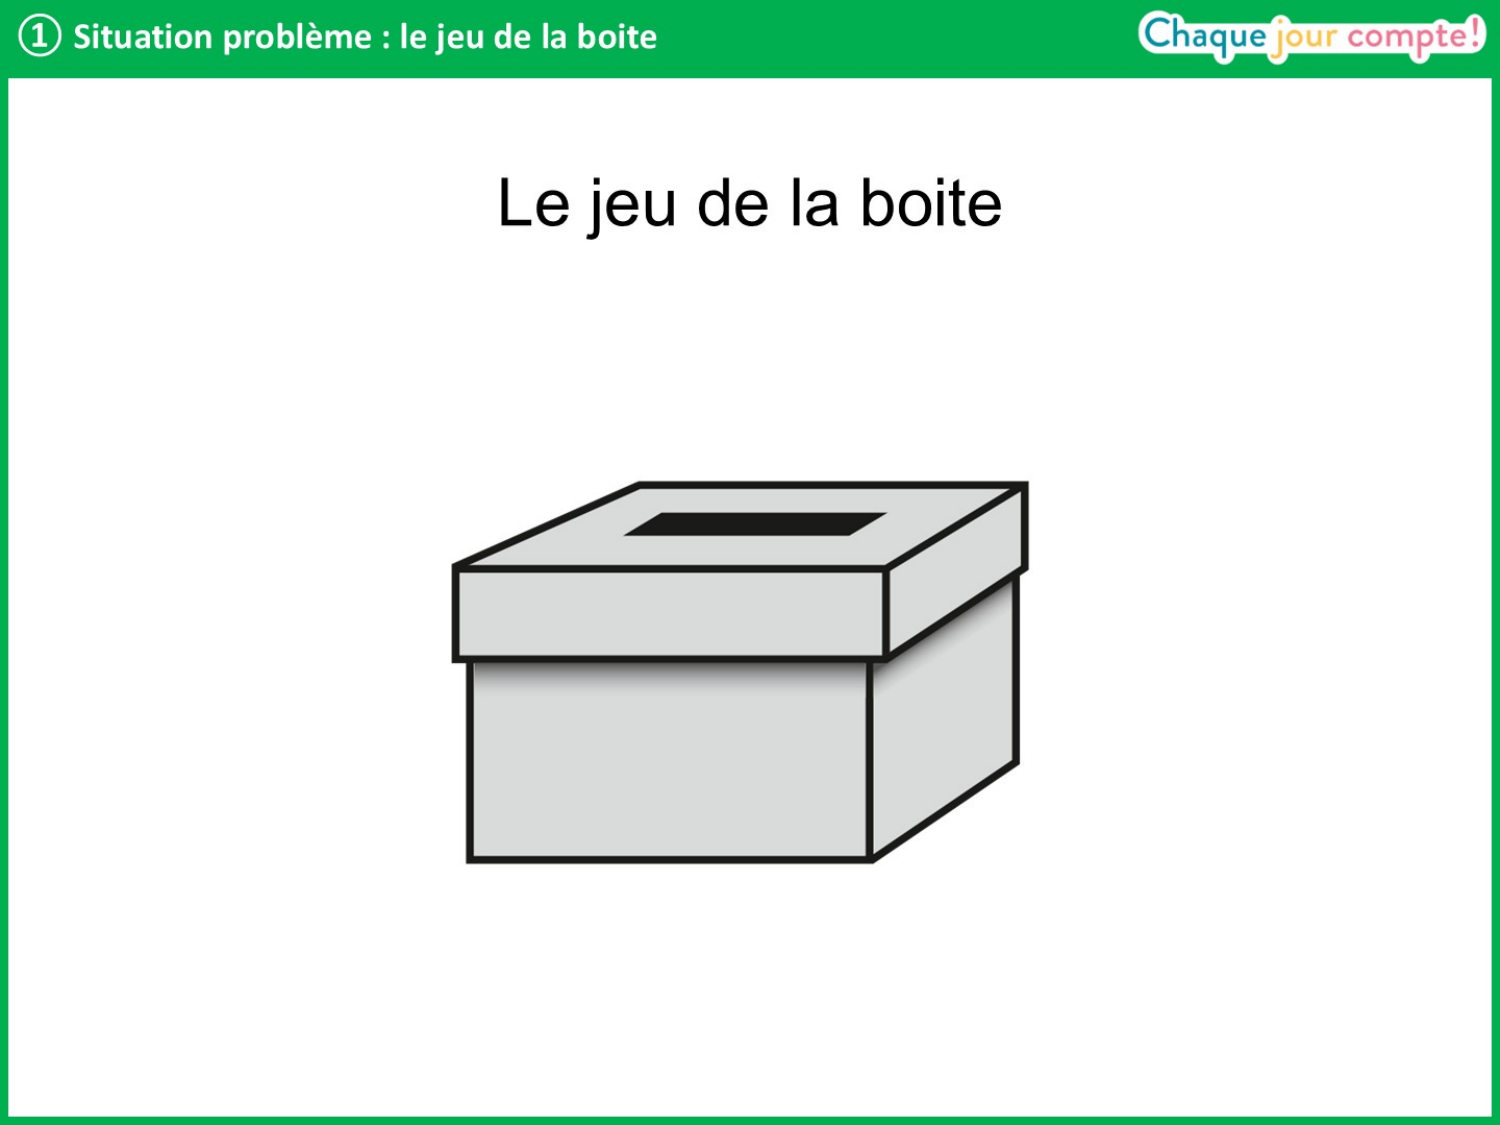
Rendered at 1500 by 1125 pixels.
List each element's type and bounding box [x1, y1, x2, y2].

list [0, 0, 1500, 1125]
